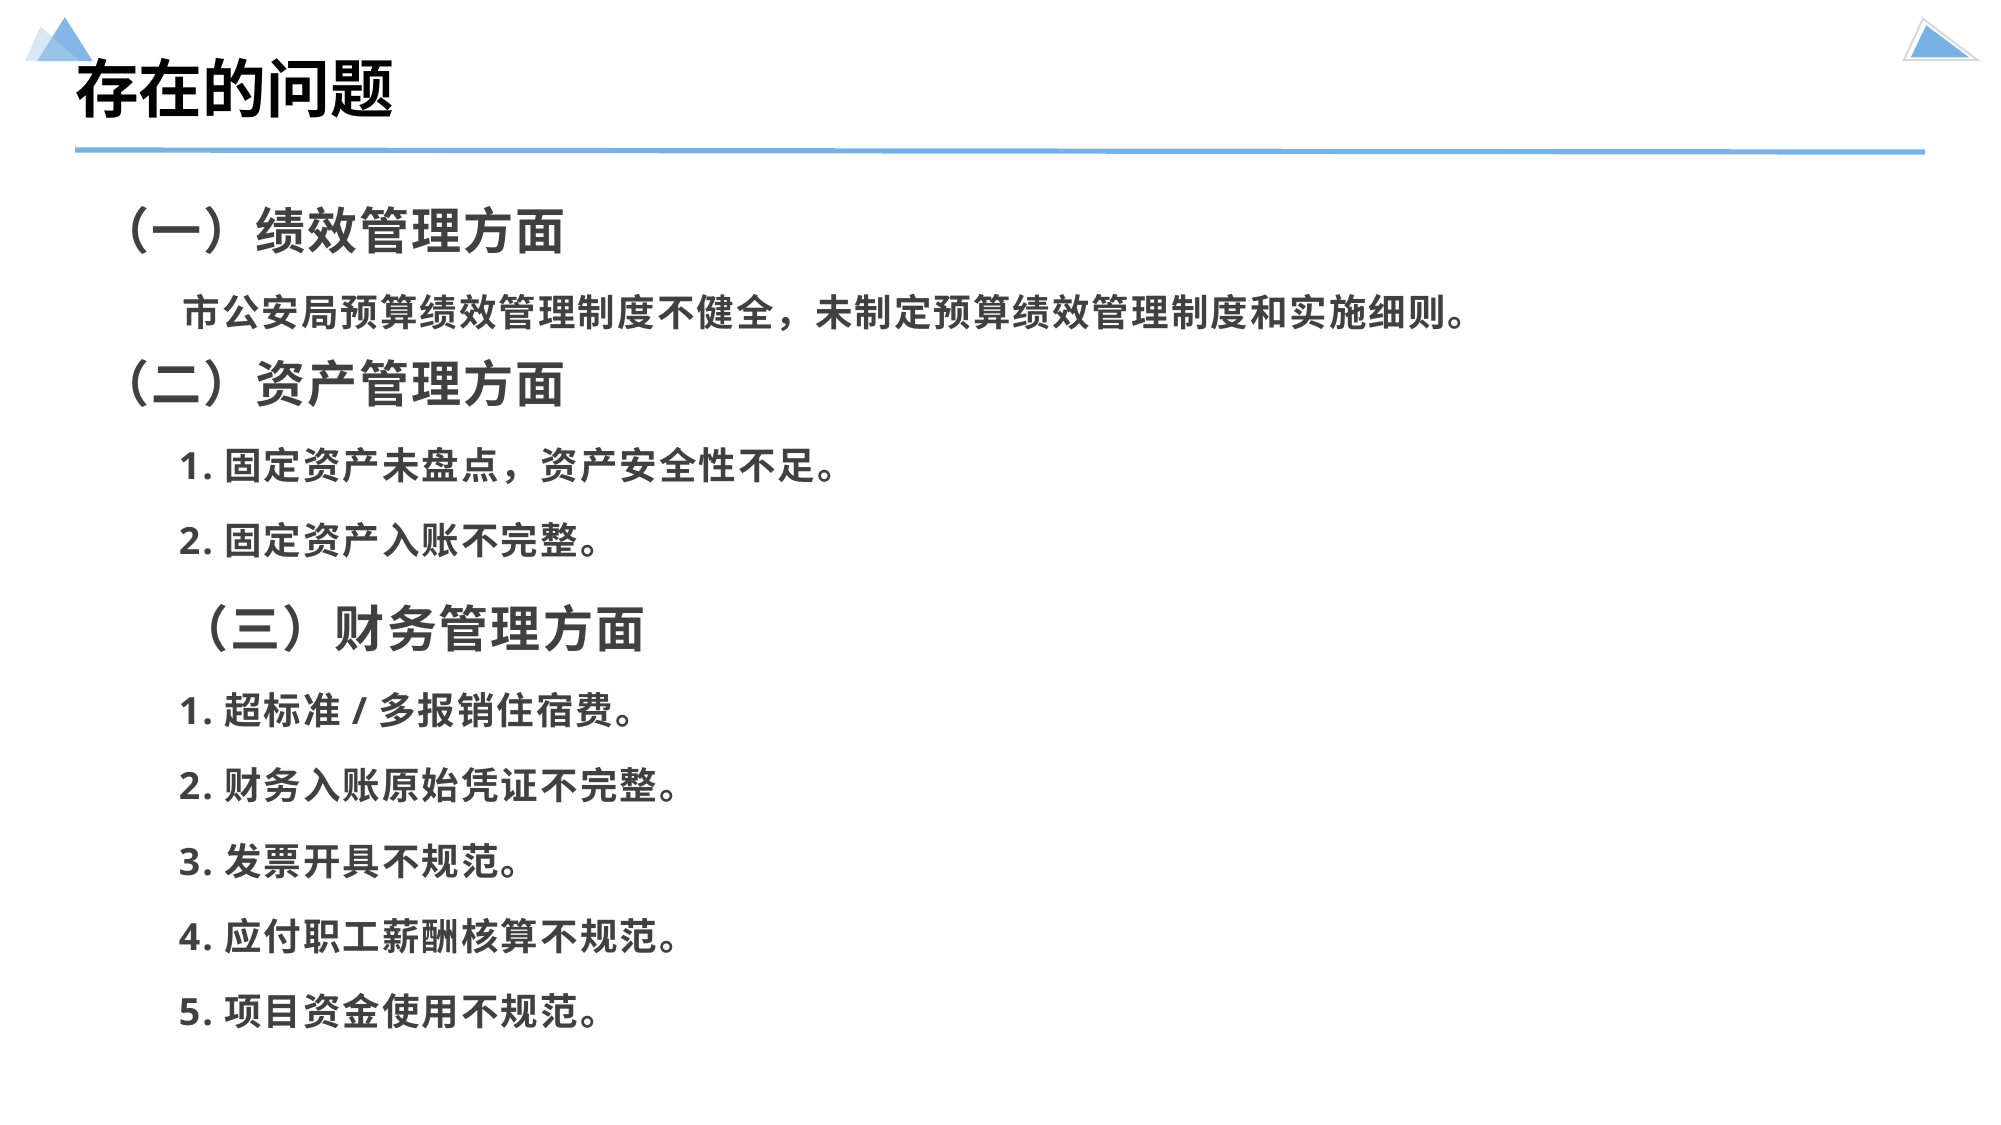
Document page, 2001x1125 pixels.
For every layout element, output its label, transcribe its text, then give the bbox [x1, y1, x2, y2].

text_box 存在的问题 [75, 62, 1925, 126]
text_box （一）绩效管理方面 市公安局预算绩效管理制度不健全，未制定预算绩效管理制度和实施细则。 （二）资产管理方面 1.固定资产未盘点，资产安全性不足。 2.固定资产入账不完整。 （三）财务管理方面 1.超标准/多报销住宿费。 2.财务入账原始凭证不完整。 3.发票开具不规范。 4.应付职工薪酬核算不规范。 5.项目资金使用不规范。 [89, 176, 1911, 1075]
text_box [74, 149, 1925, 153]
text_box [25, 17, 1978, 62]
